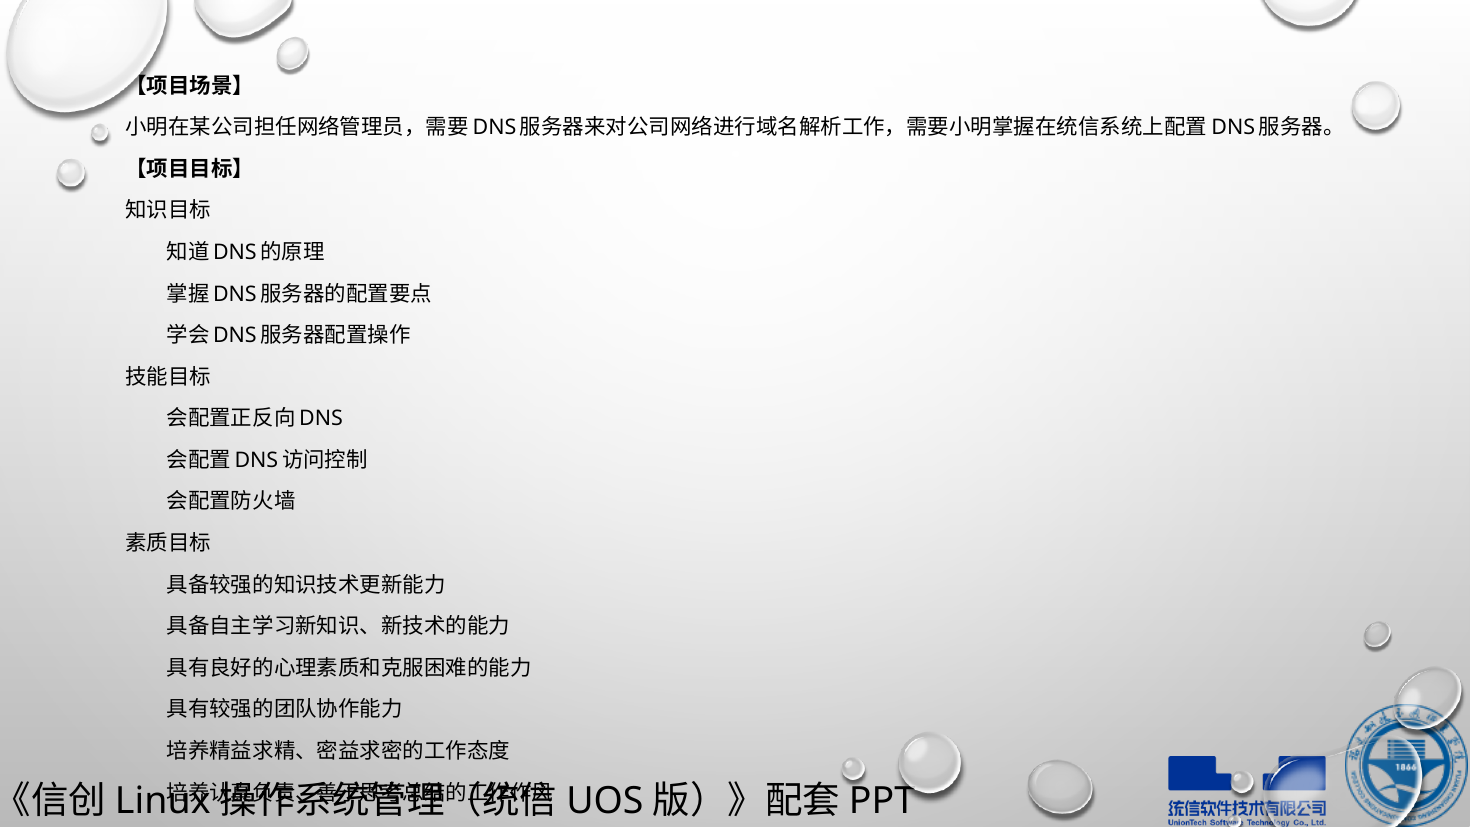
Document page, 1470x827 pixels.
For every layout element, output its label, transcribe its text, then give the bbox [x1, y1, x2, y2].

list 【项目场景】 小明在某公司担任网络管理员，需要DNS服务器来对公司网络进行域名解析工作，需要小明掌握在统信系统上配置DNS服务器。 【项目目标】 知识目标 知道DNS的原理 掌握DNS服务器的配置要点 学会DNS服务器配置操作 技能目标 会配置正反向DNS 会配置DNS访问控制 会配置防火墙 素质目标 具备较强的知识技术更新能力 具备自主学习新知识、新技术的能力 具有良好的心理素质和克服困难的能力 具有较强的团队协作能力 培养精益求精、密益求密的工作态度 培养认真负责、善于思考总结的工作作风 [110, 59, 1360, 815]
picture [0, 0, 1470, 827]
